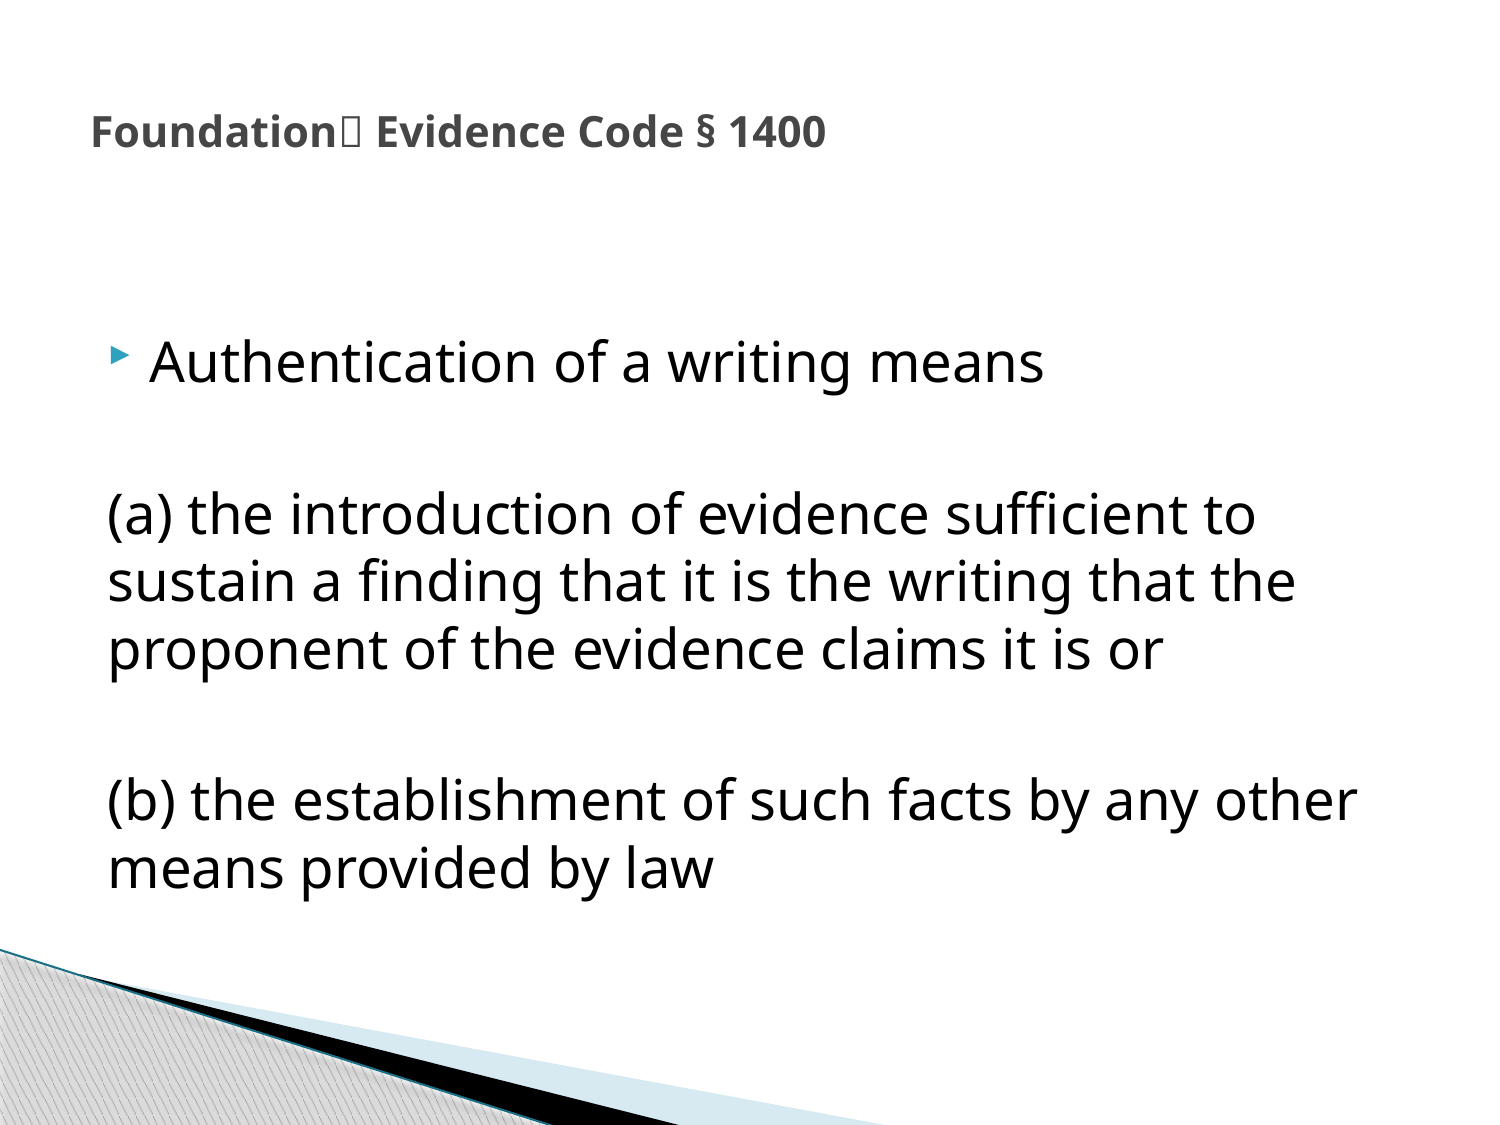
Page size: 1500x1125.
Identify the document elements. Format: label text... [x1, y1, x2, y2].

list Authentication of a writing means (a) the introduction of evidence sufficient to sustain a finding that it is the writing that the proponent of the evidence claims it is or (b) the establishment of such facts by any other means provided by law [75, 243, 1425, 986]
title Foundation Evidence Code § 1400 [75, 45, 1425, 233]
